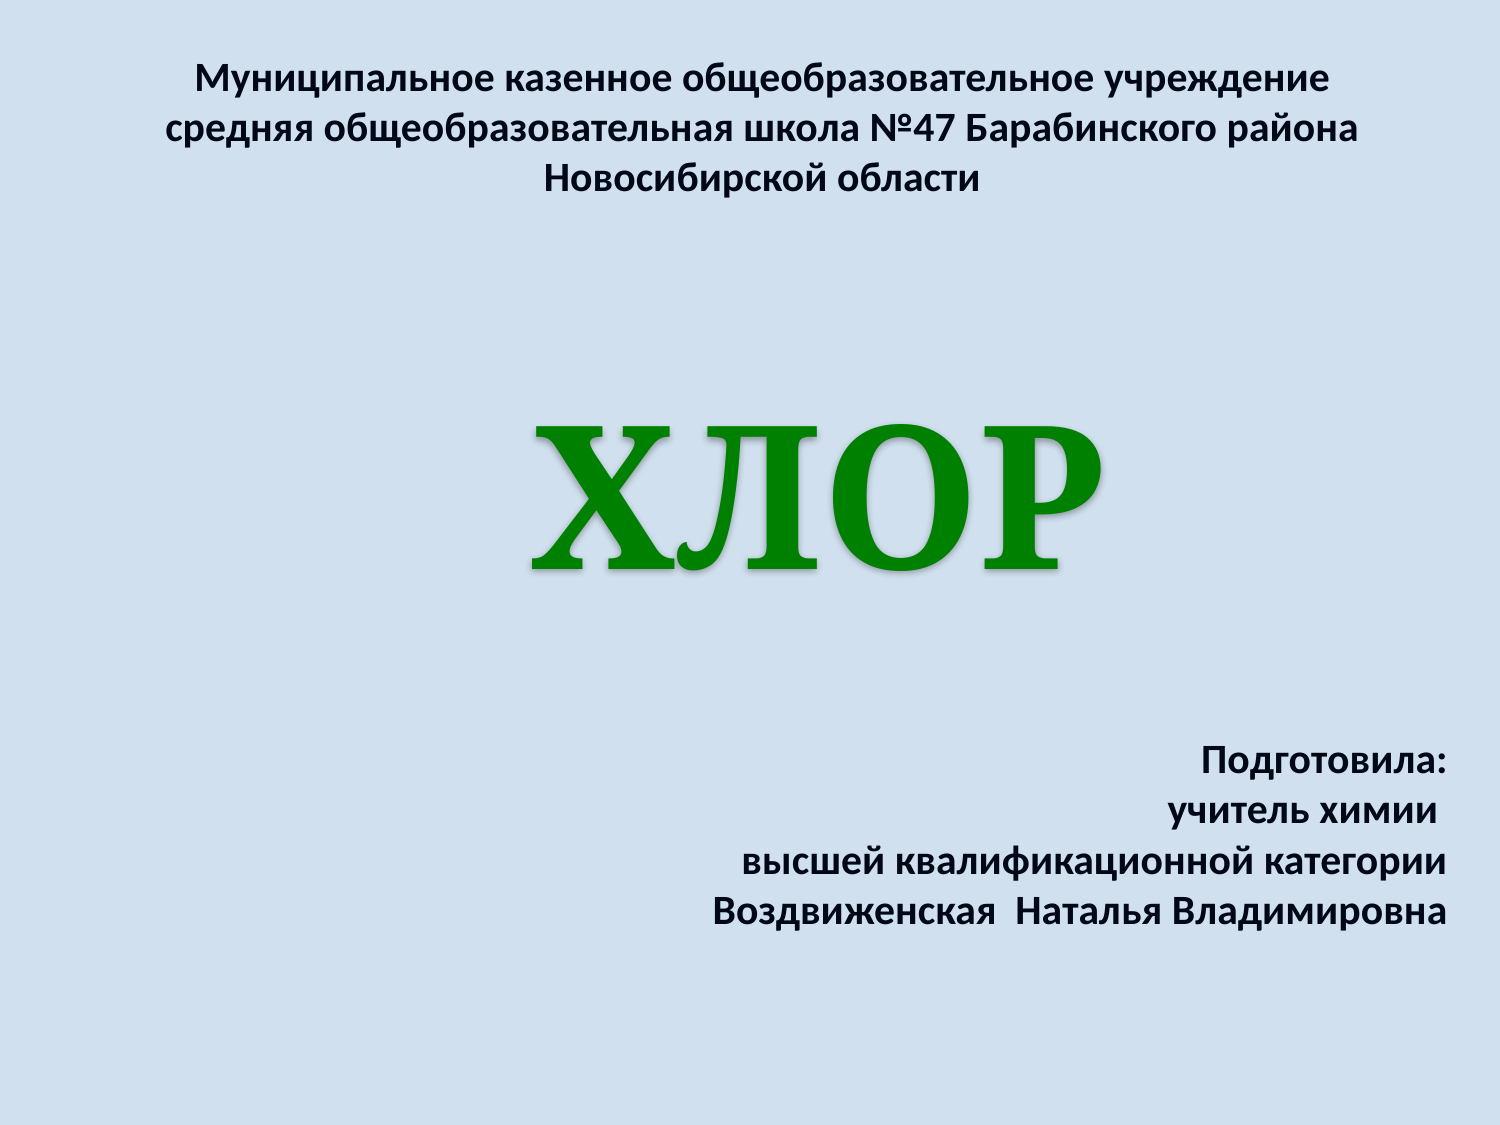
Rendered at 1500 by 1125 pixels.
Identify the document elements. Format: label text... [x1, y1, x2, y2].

text_box Подготовила: учитель химии высшей квалификационной категории Воздвиженская Наталья Владимировна [624, 724, 1463, 940]
title Муниципальное казенное общеобразовательное учреждение средняя общеобразовательная школа №47 Барабинского района Новосибирской области [112, 75, 1413, 175]
text_box ХЛОР [515, 362, 1123, 618]
